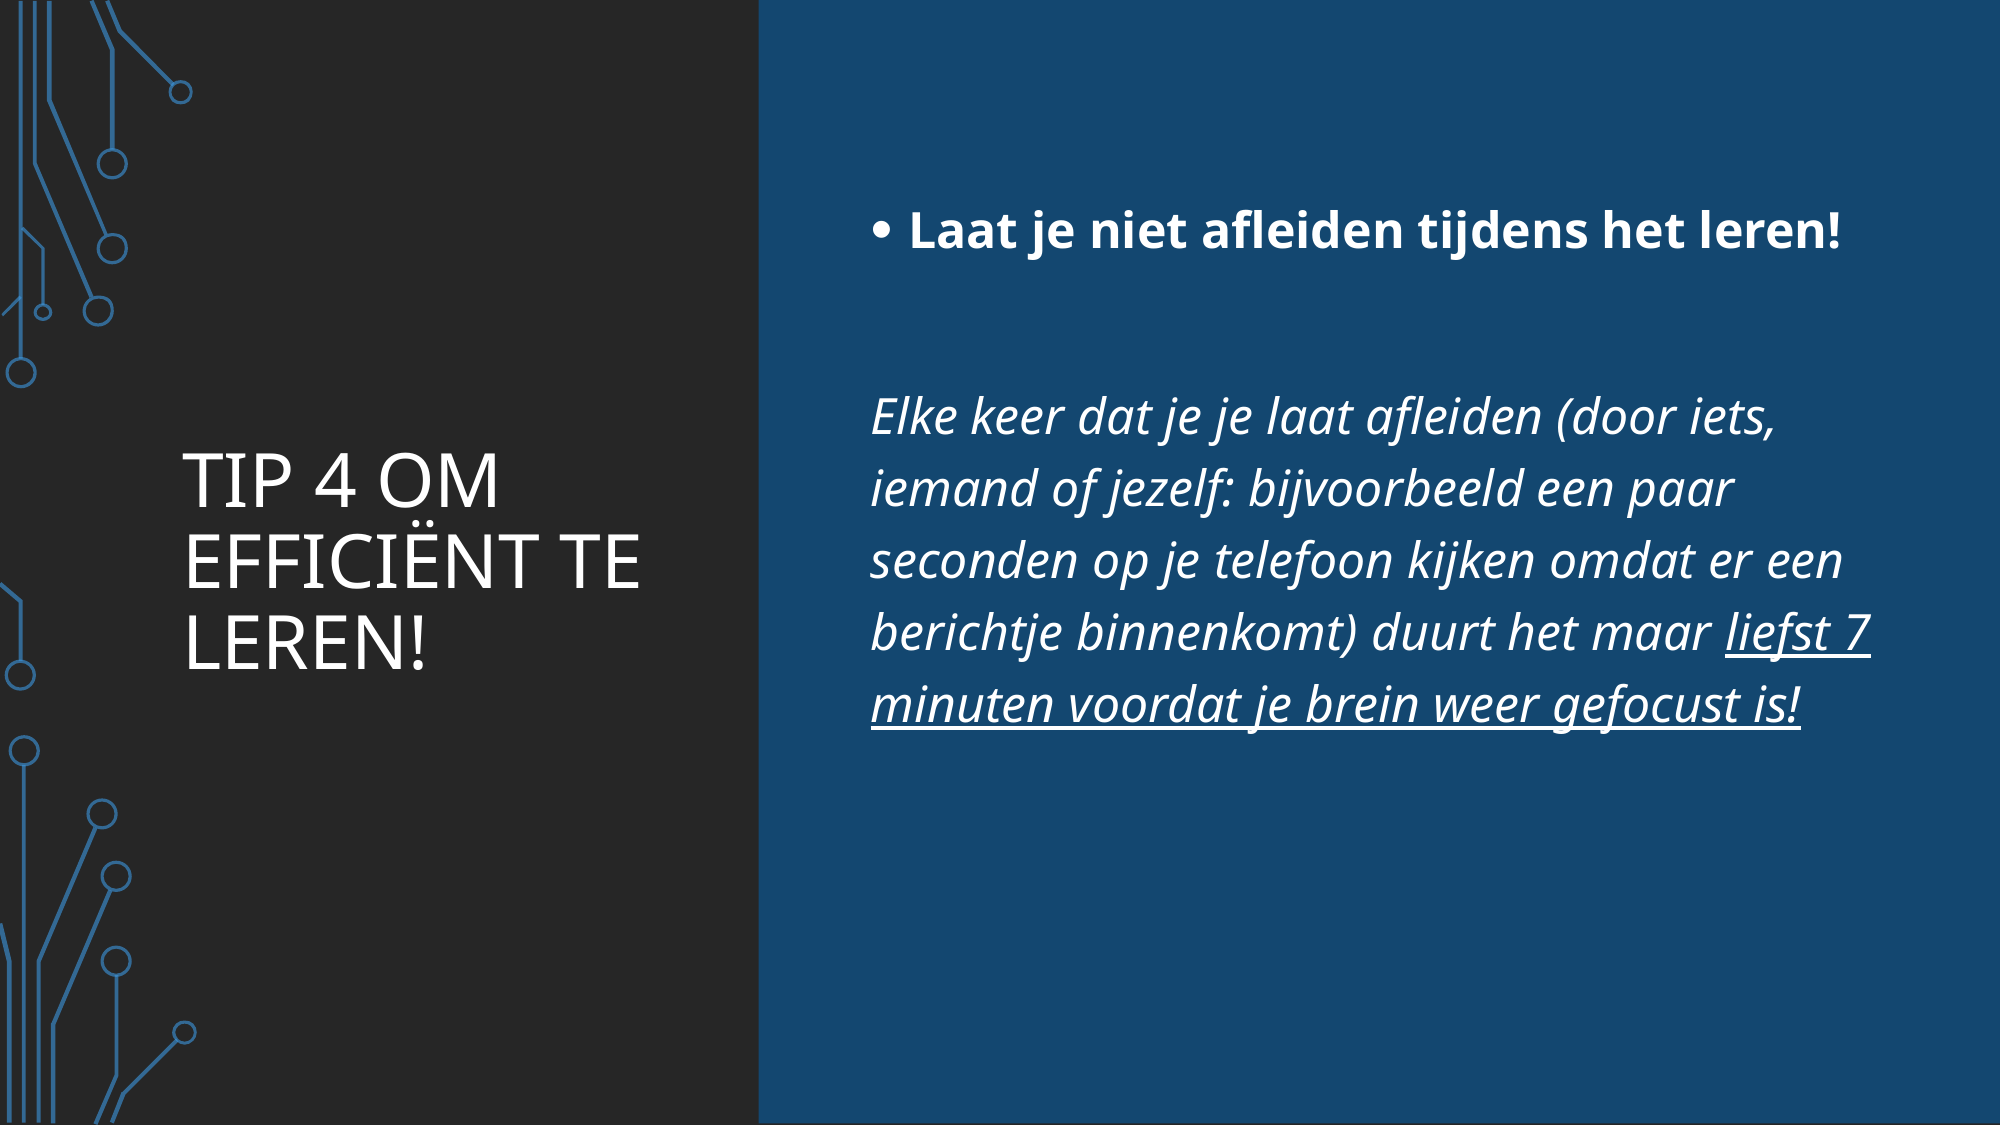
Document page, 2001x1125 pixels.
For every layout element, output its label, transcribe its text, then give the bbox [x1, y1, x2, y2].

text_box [0, 0, 199, 1125]
text_box [199, 0, 2000, 1125]
text_box [758, 0, 2000, 1124]
title Tip 4 om efficiënt te leren! [199, 179, 670, 950]
list Laat je niet afleiden tijdens het leren! Elke keer dat je je laat afleiden (door iets, iemand of jezelf: bijvoorbeeld een paar seconden op je telefoon kijken omdat er een berichtje binnenkomt) duurt het maar liefst 7 minuten voordat je brein weer gefocust is! [855, 179, 1950, 950]
